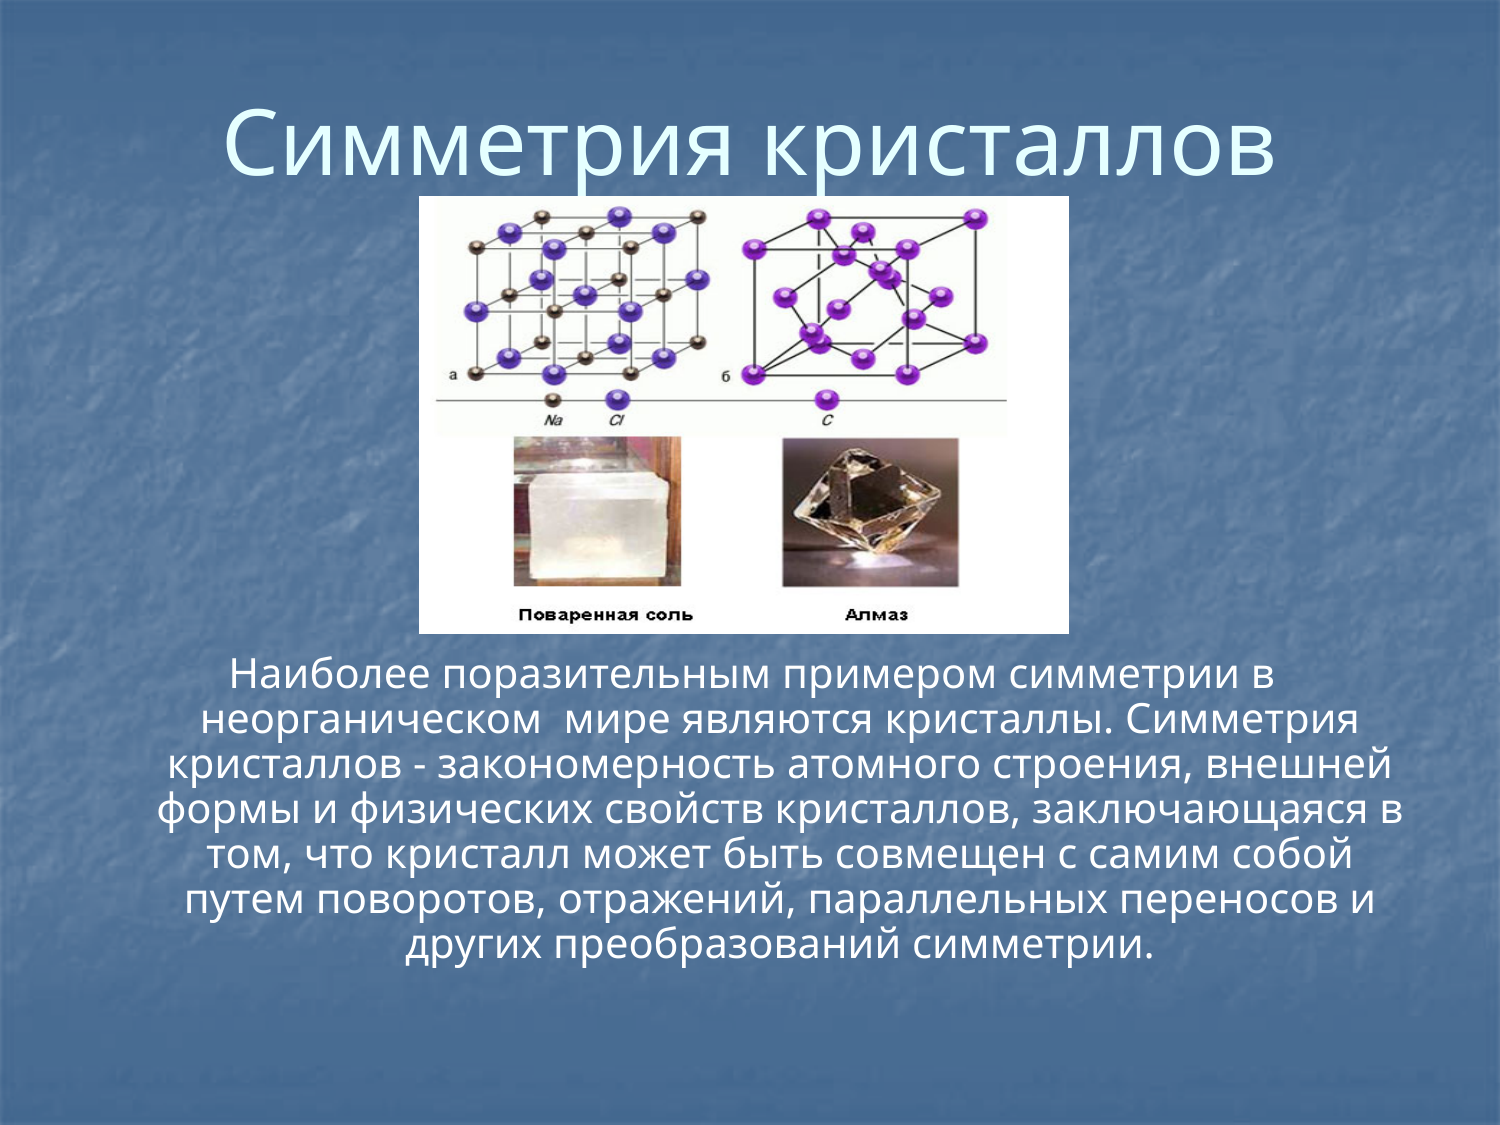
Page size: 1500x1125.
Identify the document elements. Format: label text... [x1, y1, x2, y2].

list Наиболее поразительным примером симметрии в неорганическом мире являются кристаллы. Симметрия кристаллов - закономерность атомного строения, внешней формы и физических свойств кристаллов, заключающаяся в том, что кристалл может быть совмещен с самим собой путем поворотов, отражений, параллельных переносов и других преобразований симметрии. [76, 645, 1428, 1006]
title Симметрия кристаллов [74, 44, 1426, 233]
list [418, 196, 1070, 634]
